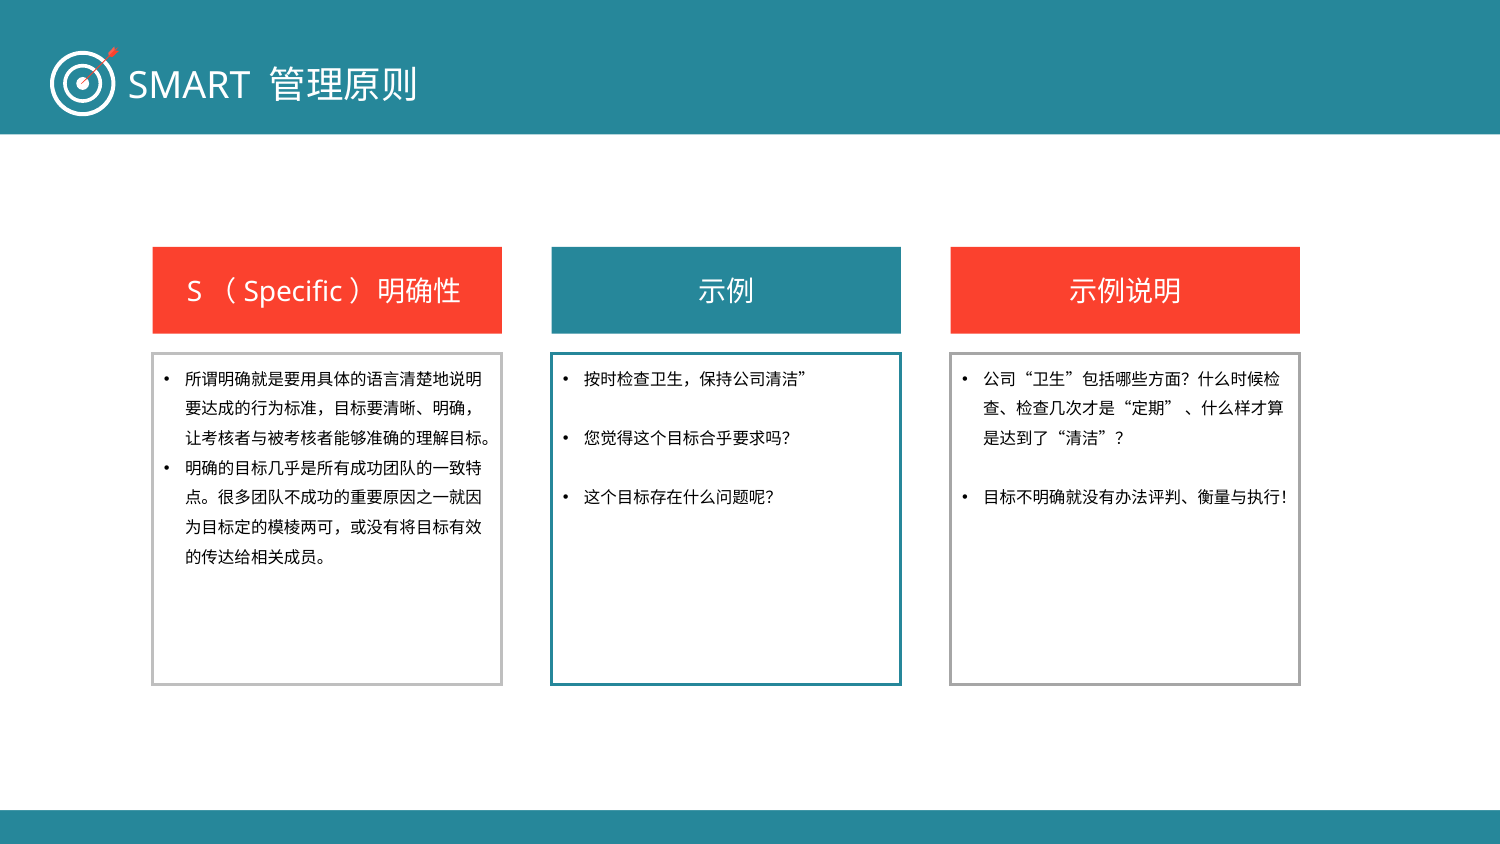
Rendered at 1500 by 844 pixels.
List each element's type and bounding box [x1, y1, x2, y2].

text_box [551, 246, 901, 685]
text_box [950, 246, 1300, 685]
text_box [152, 246, 502, 685]
